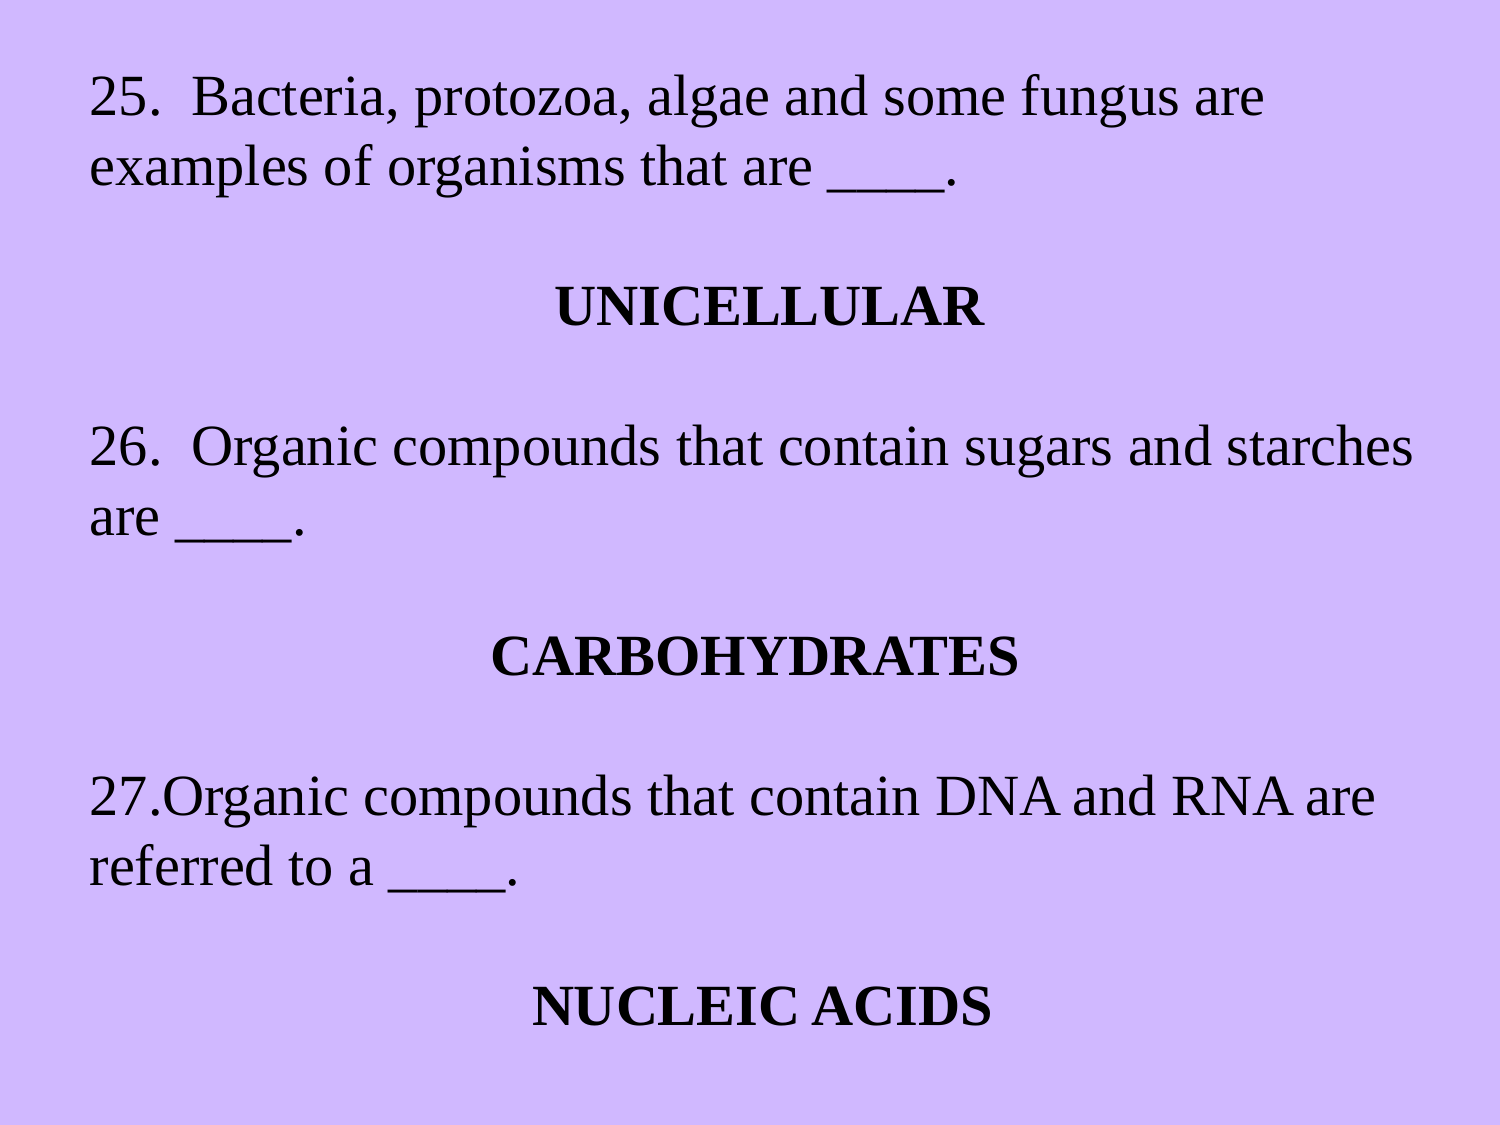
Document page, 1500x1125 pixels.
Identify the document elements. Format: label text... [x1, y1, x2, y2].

text_box 25. Bacteria, protozoa, algae and some fungus are examples of organisms that are ____. UNICELLULAR 26. Organic compounds that contain sugars and starches are ____. CARBOHYDRATES Organic compounds that contain DNA and RNA are referred to a ____. NUCLEIC ACIDS [75, 49, 1450, 1045]
